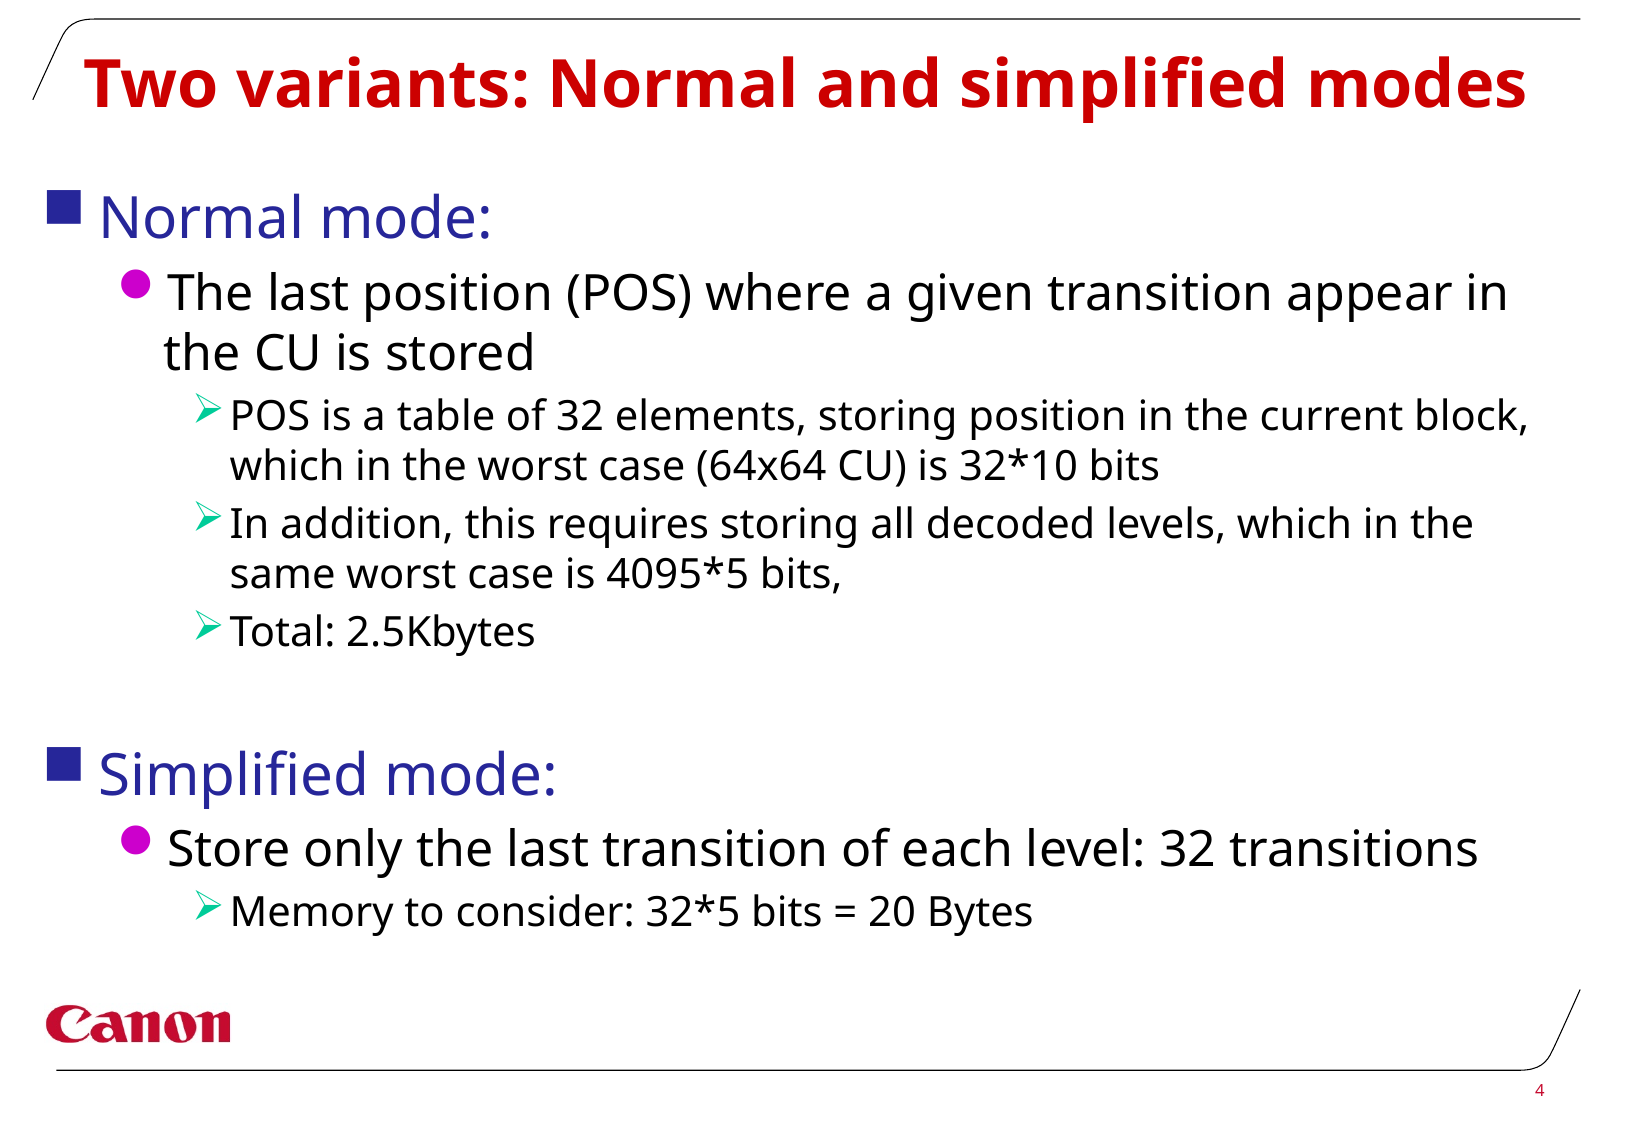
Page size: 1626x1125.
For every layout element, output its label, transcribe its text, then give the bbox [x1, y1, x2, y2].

title Two variants: Normal and simplified modes [68, 30, 1569, 131]
picture [44, 1004, 232, 1043]
list Normal mode: The last position (POS) where a given transition appear in the CU is stored POS is a table of 32 elements, storing position in the current block, which in the worst case (64x64 CU) is 32*10 bits In addition, this requires storing all decoded levels, which in the same worst case is 4095*5 bits, Total: 2.5Kbytes Simplified mode: Store only the last transition of each level: 32 transitions Memory to consider: 32*5 bits = 20 Bytes [27, 172, 1581, 1004]
slide_number 4 [1414, 1063, 1545, 1103]
